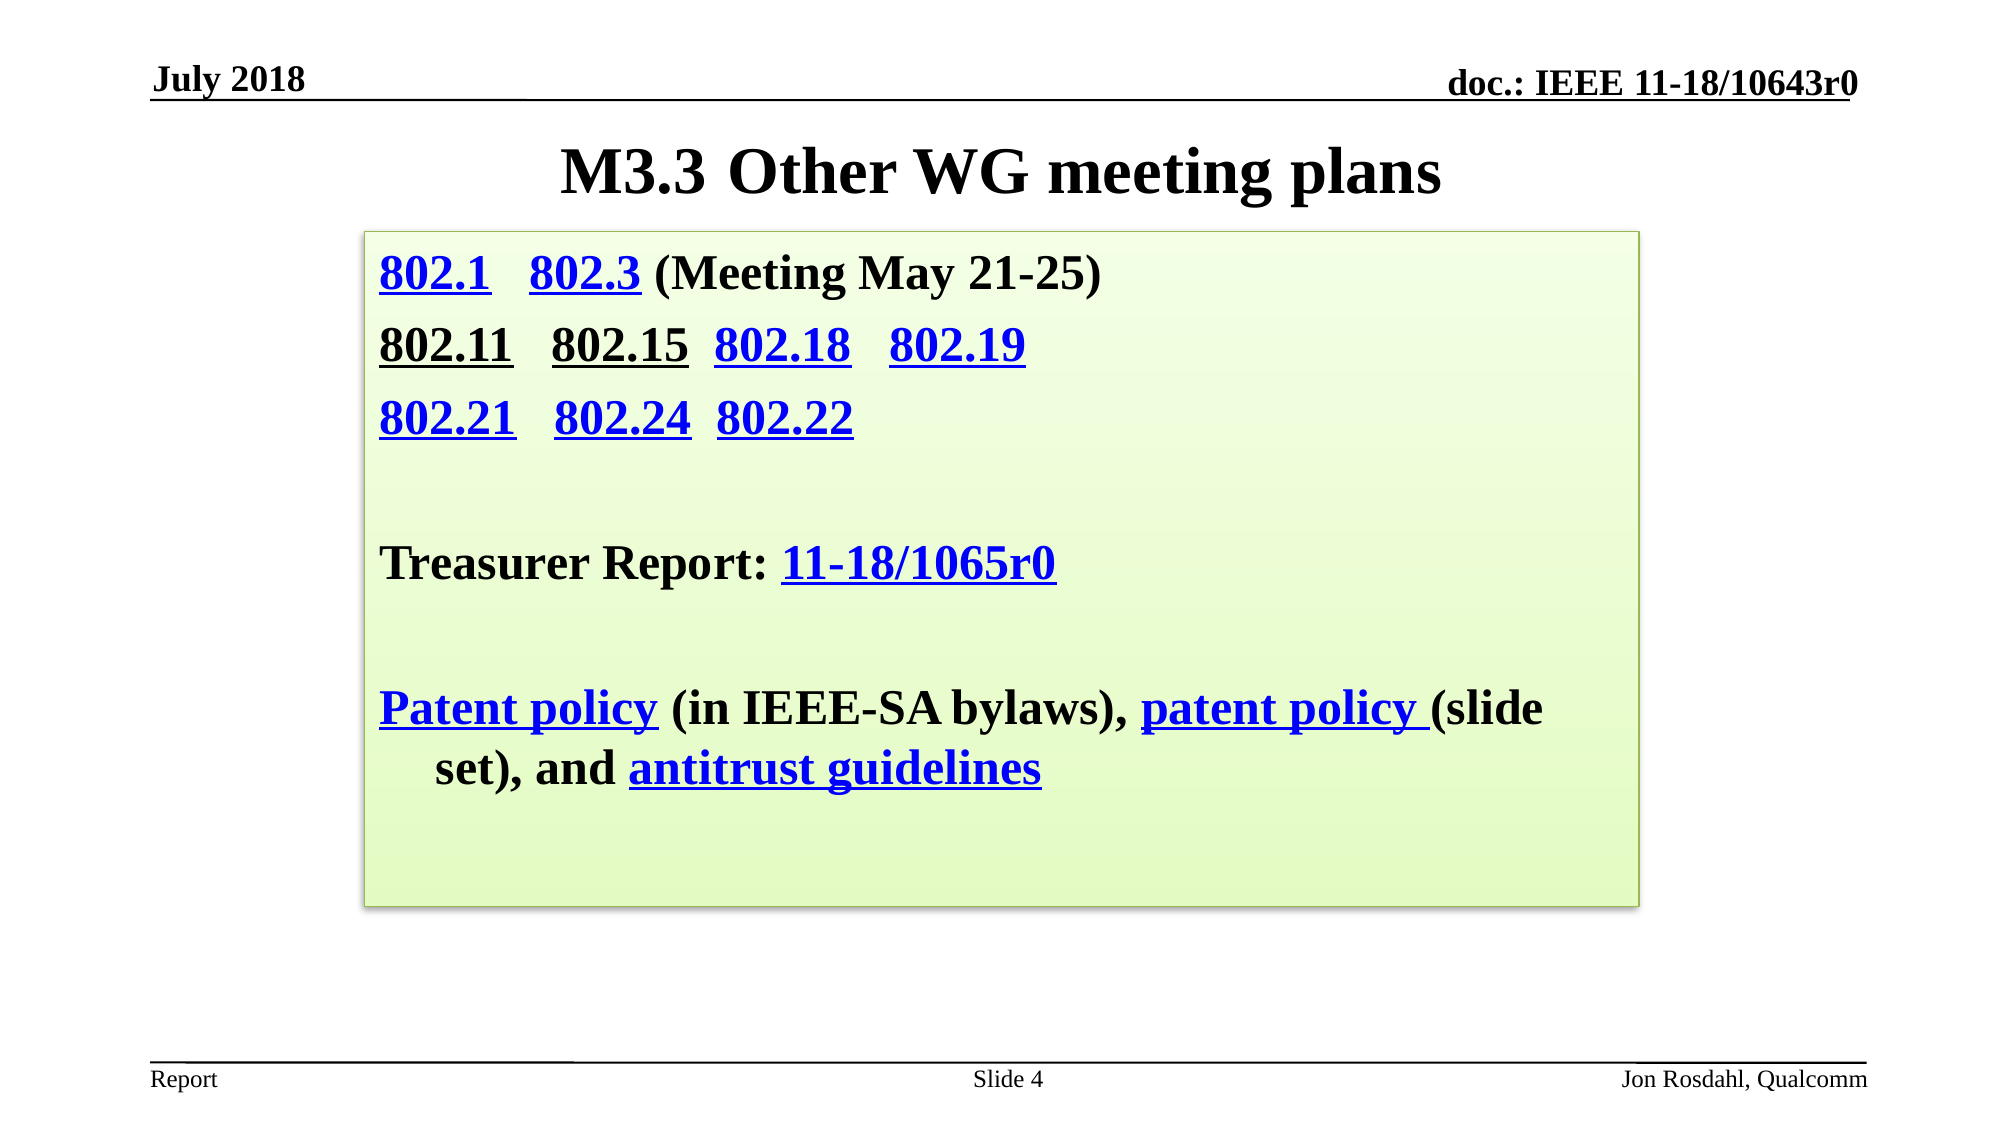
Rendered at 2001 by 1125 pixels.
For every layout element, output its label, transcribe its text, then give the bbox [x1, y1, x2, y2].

slide_number Slide 4 [950, 1061, 1067, 1123]
list 802.1 802.3 (Meeting May 21-25) 802.11 802.15 802.18 802.19 802.21 802.24 802.22 Treasurer Report: 11-18/1065r0 Patent policy (in IEEE-SA bylaws), patent policy (slide set), and antitrust guidelines [364, 231, 1640, 907]
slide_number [152, 54, 563, 100]
title M3.3 Other WG meeting plans [364, 118, 1640, 231]
footer Jon Rosdahl, Qualcomm [1171, 1061, 1869, 1093]
